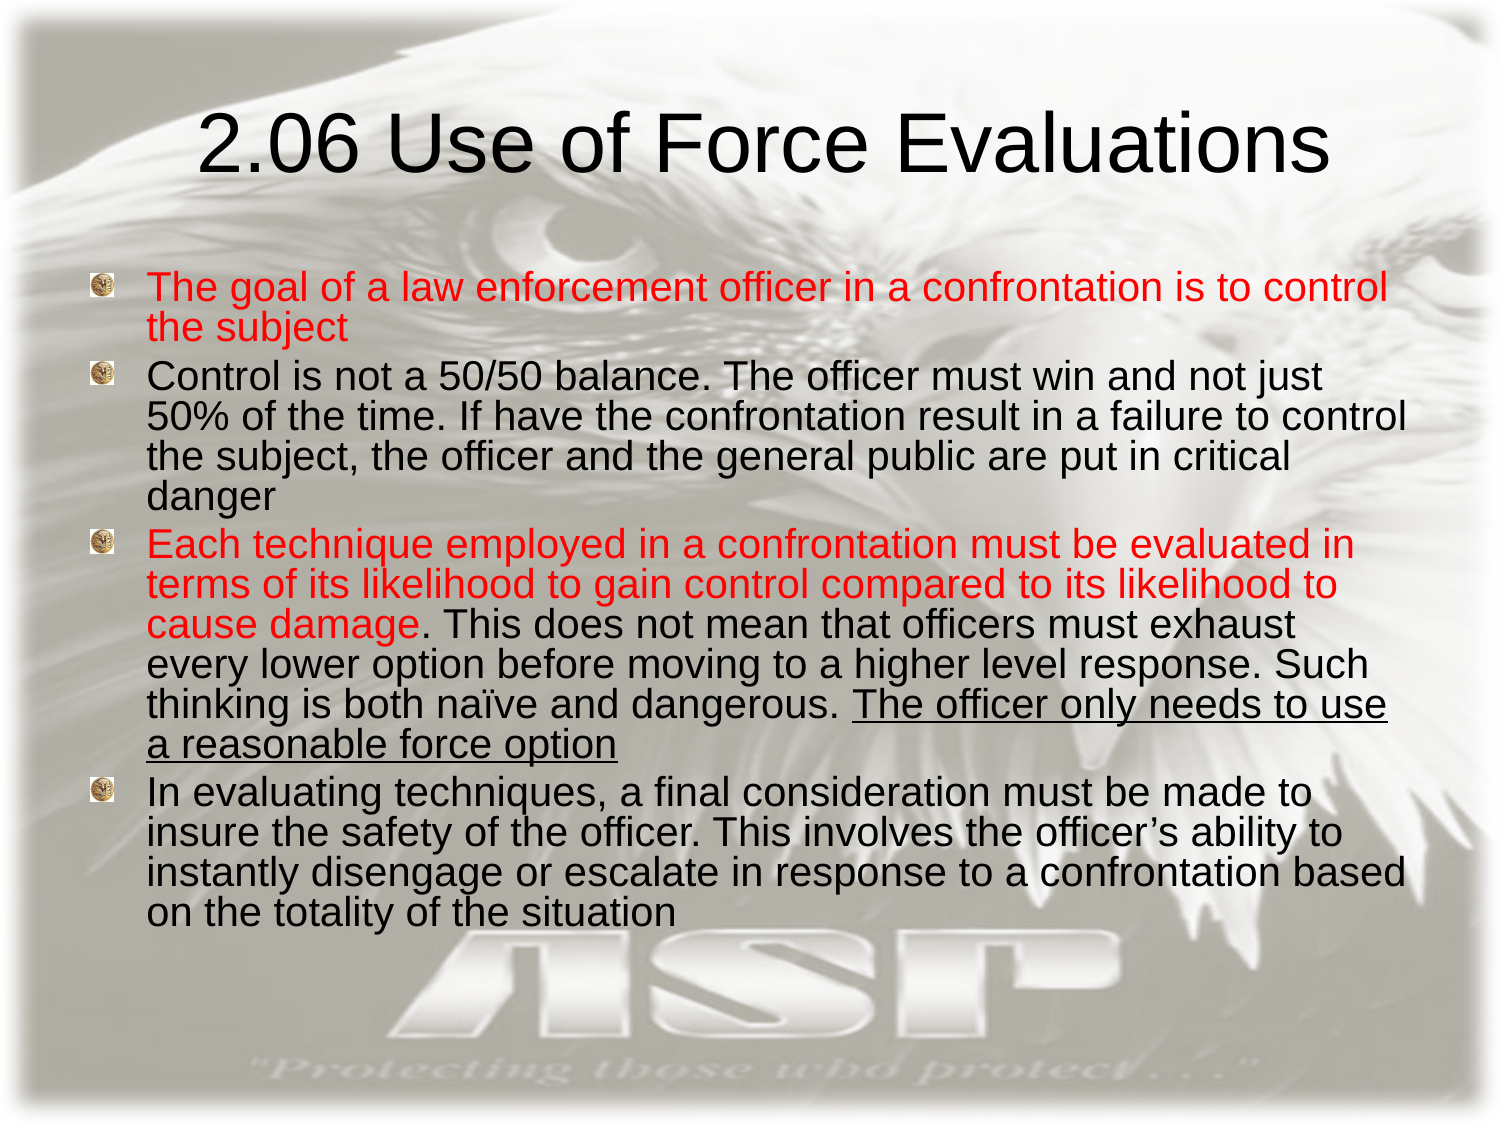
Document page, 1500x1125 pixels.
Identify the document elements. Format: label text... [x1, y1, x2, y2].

title 2.06 Use of Force Evaluations [75, 45, 1425, 233]
picture [90, 529, 114, 554]
picture [90, 361, 114, 385]
list The goal of a law enforcement officer in a confrontation is to control the subject Control is not a 50/50 balance. The officer must win and not just 50% of the time. If have the confrontation result in a failure to control the subject, the officer and the general public are put in critical danger Each technique employed in a confrontation must be evaluated in terms of its likelihood to gain control compared to its likelihood to cause damage. This does not mean that officers must exhaust every lower option before moving to a higher level response. Such thinking is both naïve and dangerous. The officer only needs to use a reasonable force option In evaluating techniques, a final consideration must be made to insure the safety of the officer. This involves the officer’s ability to instantly disengage or escalate in response to a confrontation based on the totality of the situation [75, 262, 1425, 1005]
picture [90, 777, 114, 802]
picture [90, 273, 114, 297]
